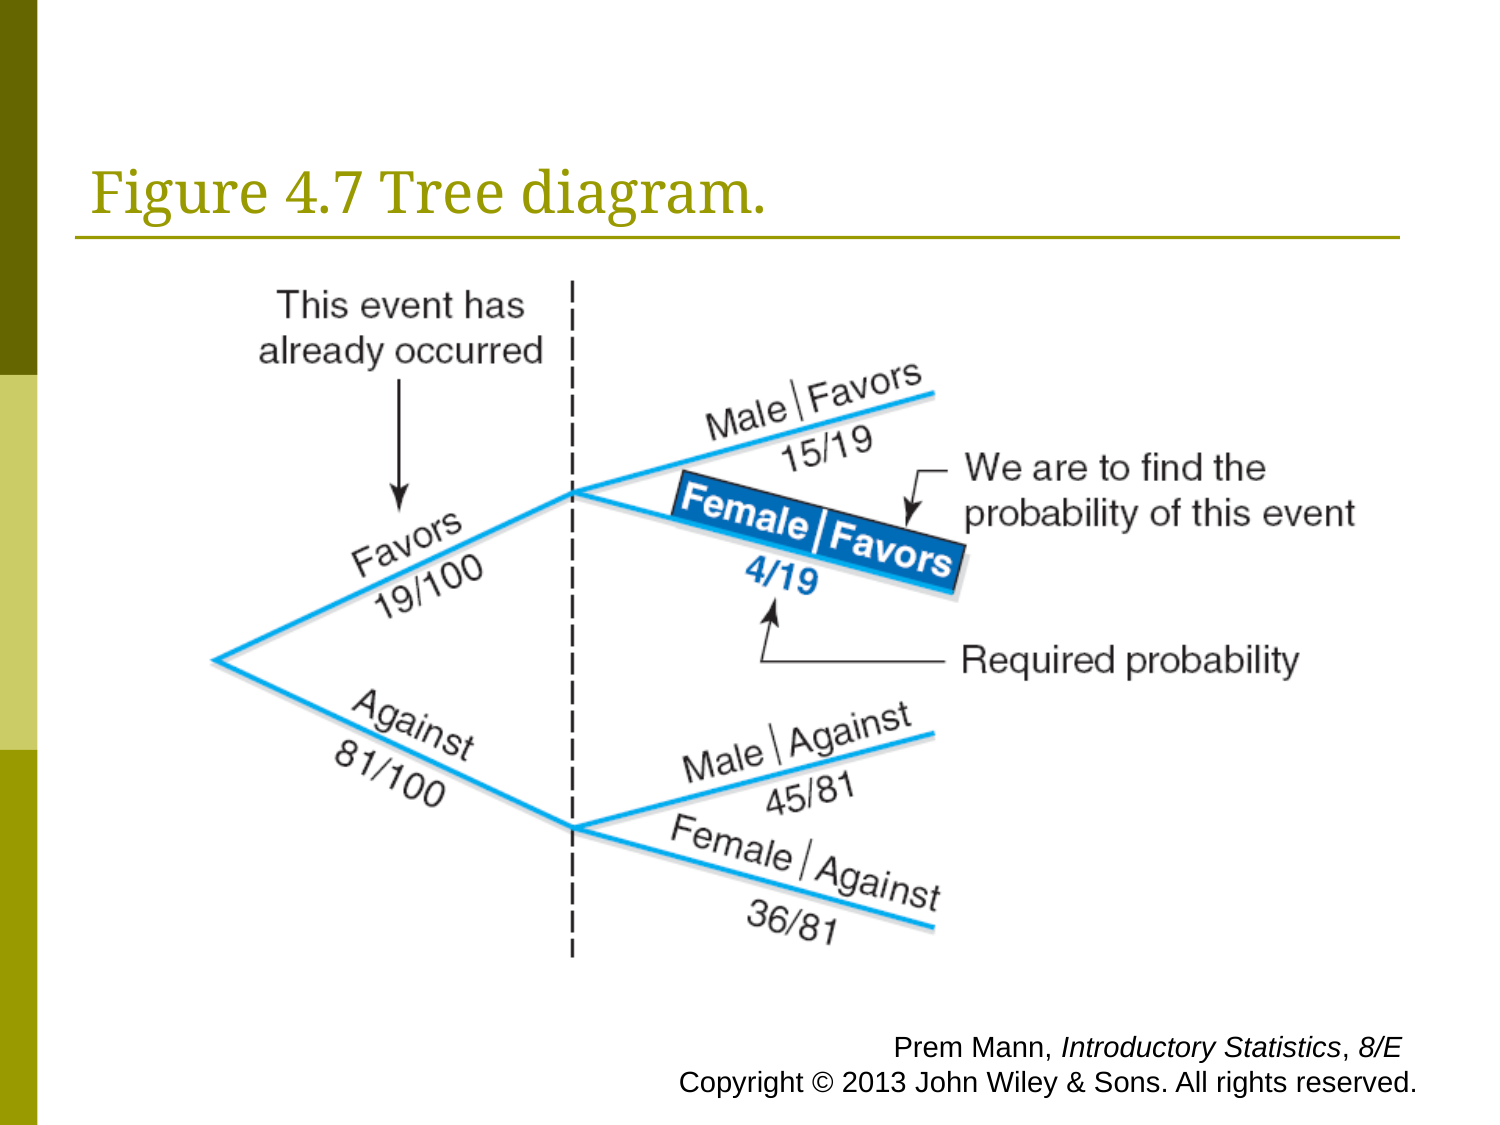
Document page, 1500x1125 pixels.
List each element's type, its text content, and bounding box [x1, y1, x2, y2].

text_box Prem Mann, Introductory Statistics, 8/E Copyright © 2013 John Wiley & Sons. All rights reserved. [664, 1020, 1449, 1106]
title Figure 4.7 Tree diagram. [75, 45, 1425, 233]
picture [163, 258, 1376, 1001]
